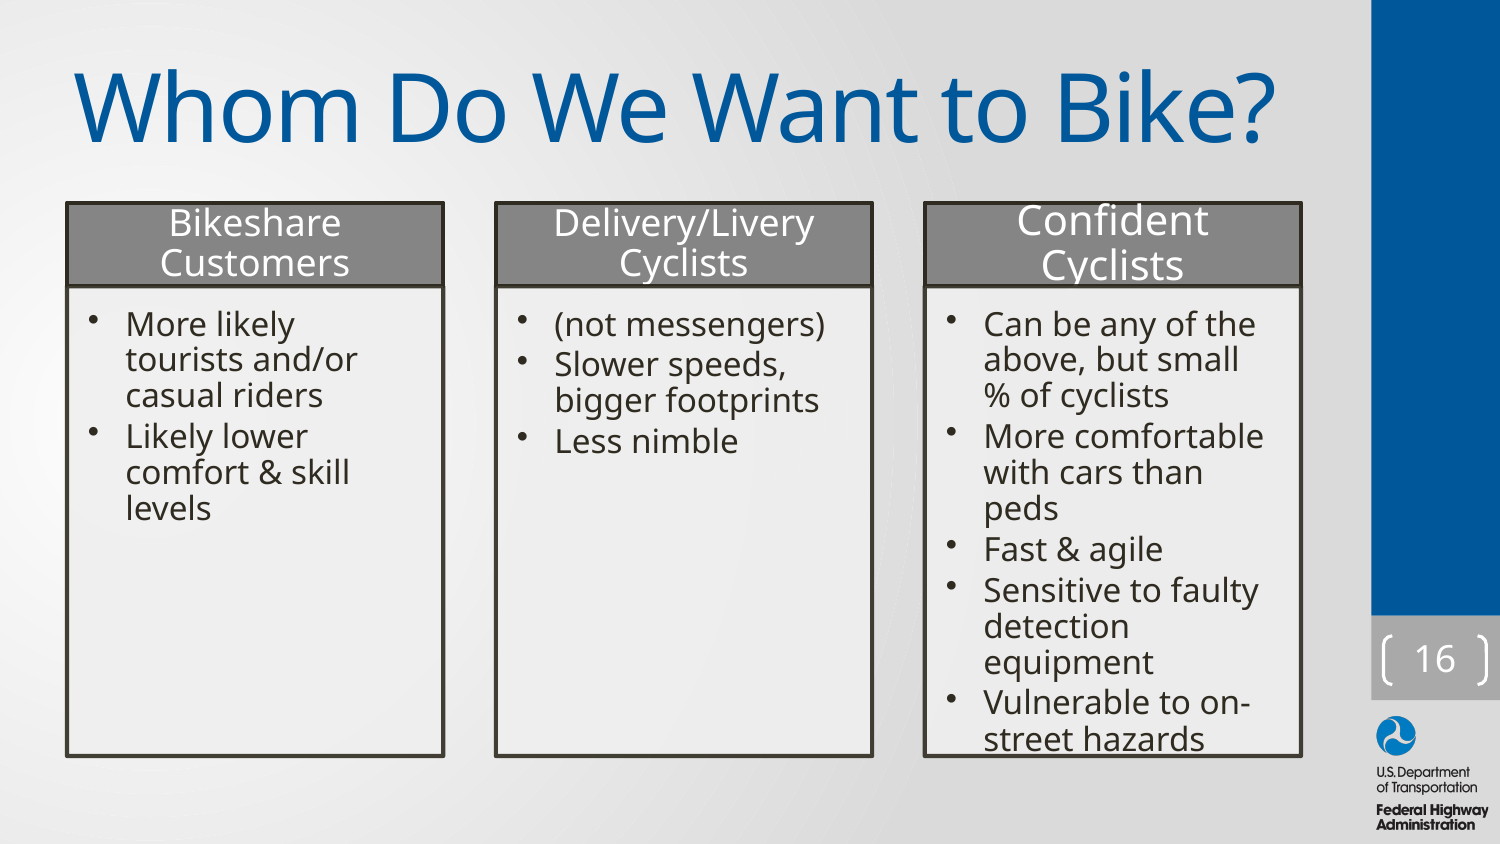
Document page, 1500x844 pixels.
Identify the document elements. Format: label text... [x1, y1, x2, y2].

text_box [66, 202, 1302, 757]
slide_number 16 [1381, 634, 1488, 687]
title Whom Do We Want to Bike? [58, 33, 1309, 175]
